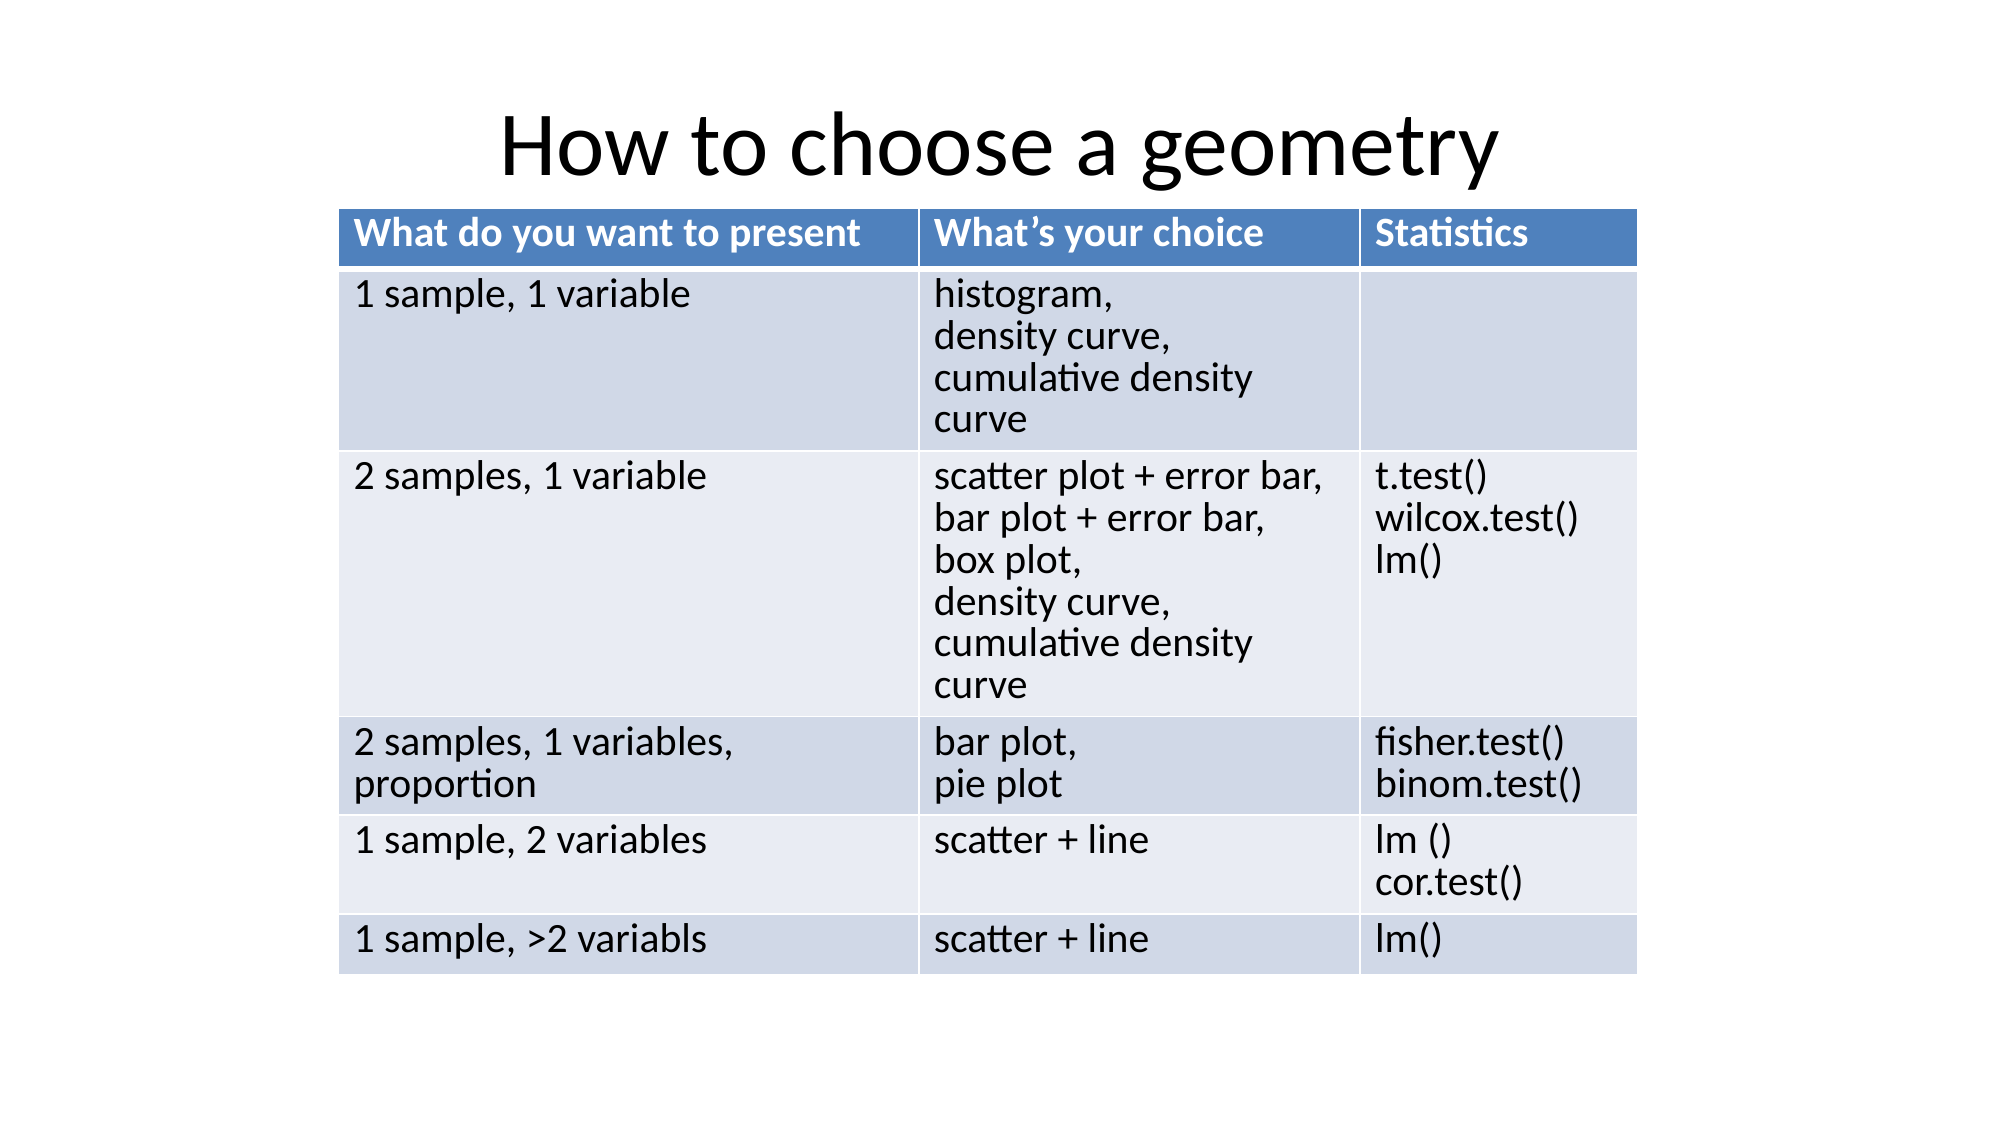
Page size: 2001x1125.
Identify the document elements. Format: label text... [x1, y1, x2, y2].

table_cell scatter + line [920, 816, 1359, 913]
table_cell [1361, 272, 1637, 450]
table_cell histogram, density curve, cumulative density curve [920, 272, 1359, 450]
table_cell scatter + line [920, 915, 1359, 974]
table_cell scatter plot + error bar, bar plot + error bar, box plot, density curve, cumulative density curve [920, 452, 1359, 716]
table_cell 1 sample, >2 variabls [339, 915, 918, 974]
table_header What’s your choice [920, 209, 1359, 266]
title How to choose a geometry [99, 45, 1900, 233]
table_cell lm() [1361, 915, 1637, 974]
table_cell 2 samples, 1 variable [339, 452, 918, 716]
table_cell t.test() wilcox.test() lm() [1361, 452, 1637, 716]
table_cell 1 sample, 1 variable [339, 272, 918, 450]
table_header What do you want to present [339, 209, 918, 266]
table_cell fisher.test() binom.test() [1361, 717, 1637, 814]
table_cell lm () cor.test() [1361, 816, 1637, 913]
table_cell 2 samples, 1 variables, proportion [339, 717, 918, 814]
table_cell bar plot, pie plot [920, 717, 1359, 814]
table_cell 1 sample, 2 variables [339, 816, 918, 913]
table_header Statistics [1361, 209, 1637, 266]
